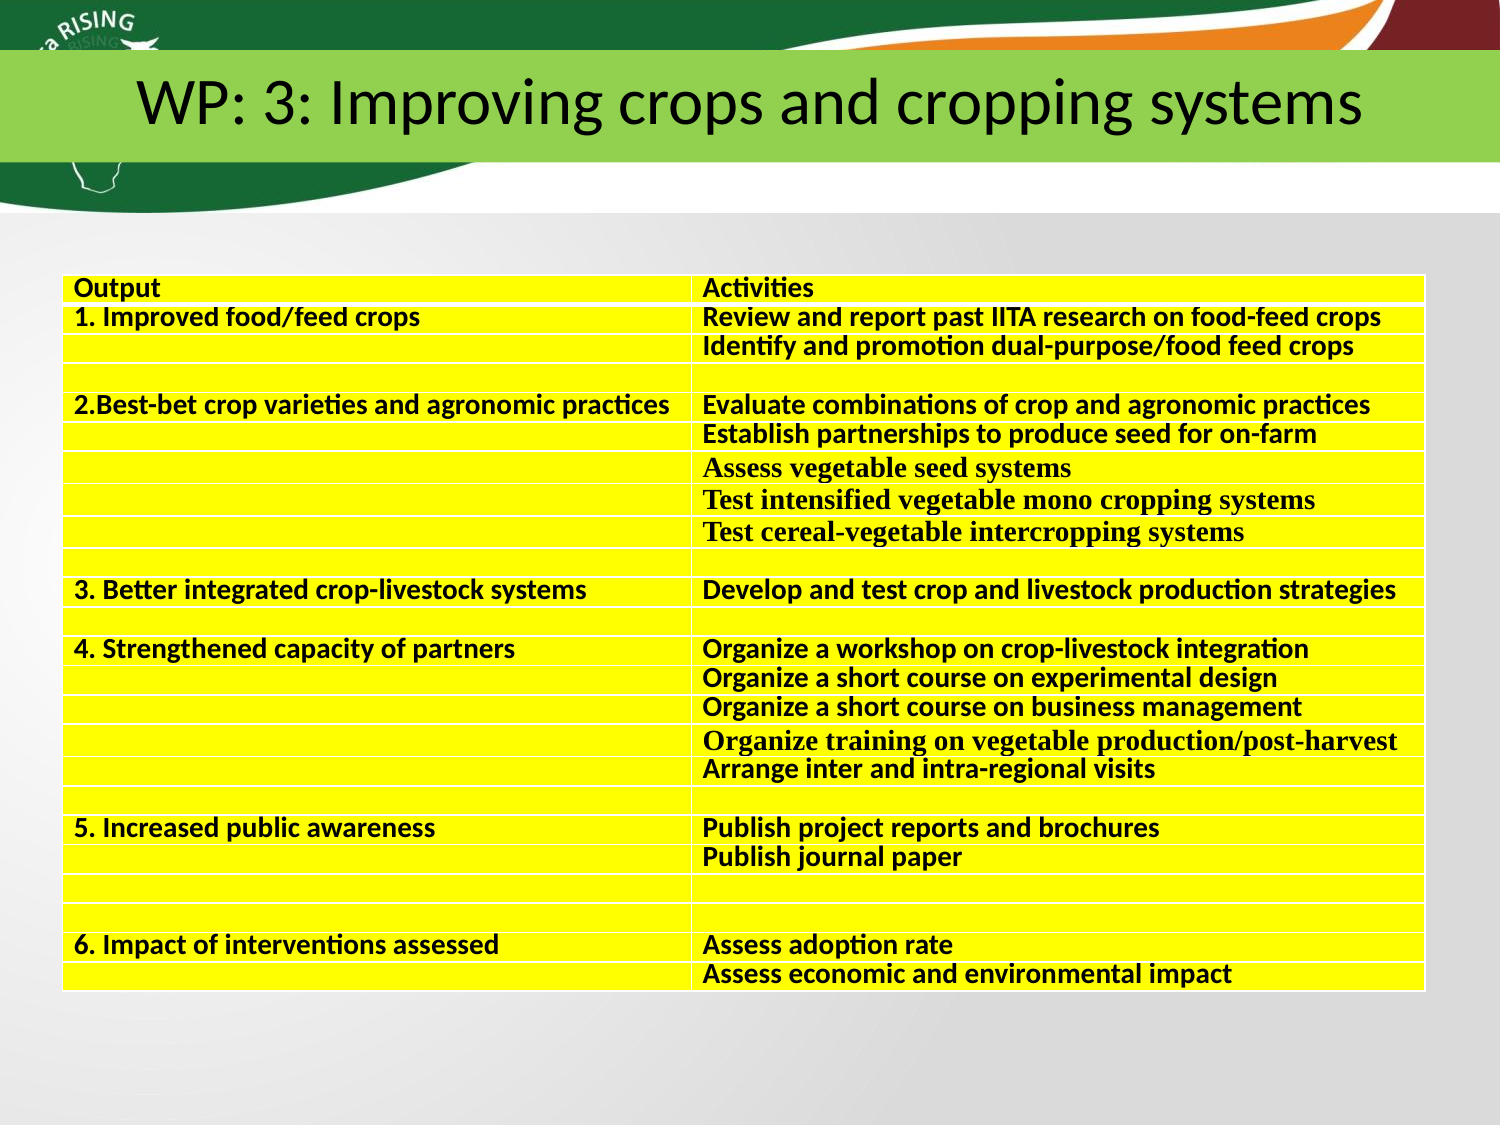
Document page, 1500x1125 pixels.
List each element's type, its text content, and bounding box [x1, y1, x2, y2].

table_cell Review and report past IITA research on food-feed crops [692, 307, 1424, 333]
table_cell [63, 875, 691, 902]
table_cell Establish partnerships to produce seed for on-farm [692, 423, 1424, 450]
table_cell [63, 364, 691, 392]
table_cell [63, 845, 691, 873]
table_cell Organize a workshop on crop-livestock integration [692, 637, 1424, 665]
table_cell [63, 696, 691, 723]
table_cell Assess adoption rate [692, 933, 1424, 961]
table_cell [63, 608, 691, 635]
table_cell [692, 875, 1424, 902]
table_cell Publish project reports and brochures [692, 816, 1424, 844]
table_cell [63, 335, 691, 362]
table_cell [63, 484, 691, 515]
text_box WP: 3: Improving crops and cropping systems [0, 50, 1500, 163]
table_cell Arrange inter and intra-regional visits [692, 757, 1424, 785]
table_cell [63, 725, 691, 756]
table_cell [63, 452, 691, 483]
table_header Activities [692, 276, 1424, 302]
table_cell [63, 517, 691, 547]
table_cell Evaluate combinations of crop and agronomic practices [692, 393, 1424, 421]
table_cell 4. Strengthened capacity of partners [63, 637, 691, 665]
table_header Output [63, 276, 691, 302]
table_cell [63, 757, 691, 785]
table_cell [692, 904, 1424, 932]
table_cell [63, 904, 691, 932]
table_cell 1. Improved food/feed crops [63, 307, 691, 333]
table_cell [63, 423, 691, 450]
table_cell Develop and test crop and livestock production strategies [692, 578, 1424, 606]
table_cell 2.Best-bet crop varieties and agronomic practices [63, 393, 691, 421]
table_cell [63, 963, 691, 990]
table_cell [692, 364, 1424, 392]
table_cell [63, 787, 691, 814]
table_cell Organize a short course on business management [692, 696, 1424, 723]
table_cell 5. Increased public awareness [63, 816, 691, 844]
table_cell Assess economic and environmental impact [692, 963, 1424, 990]
table_cell Organize training on vegetable production/post-harvest [692, 725, 1424, 756]
picture [0, 0, 1500, 50]
table_cell Organize a short course on experimental design [692, 666, 1424, 694]
table_cell Assess vegetable seed systems [692, 452, 1424, 483]
table_cell [692, 549, 1424, 576]
table_cell 6. Impact of interventions assessed [63, 933, 691, 961]
table_cell Test cereal-vegetable intercropping systems [692, 517, 1424, 547]
table_cell Test intensified vegetable mono cropping systems [692, 484, 1424, 515]
table_cell Identify and promotion dual-purpose/food feed crops [692, 335, 1424, 362]
table_cell [63, 549, 691, 576]
table_cell 3. Better integrated crop-livestock systems [63, 578, 691, 606]
table_cell [63, 666, 691, 694]
table_cell [692, 787, 1424, 814]
table_cell [692, 608, 1424, 635]
table_cell Publish journal paper [692, 845, 1424, 873]
picture [0, 163, 1500, 213]
